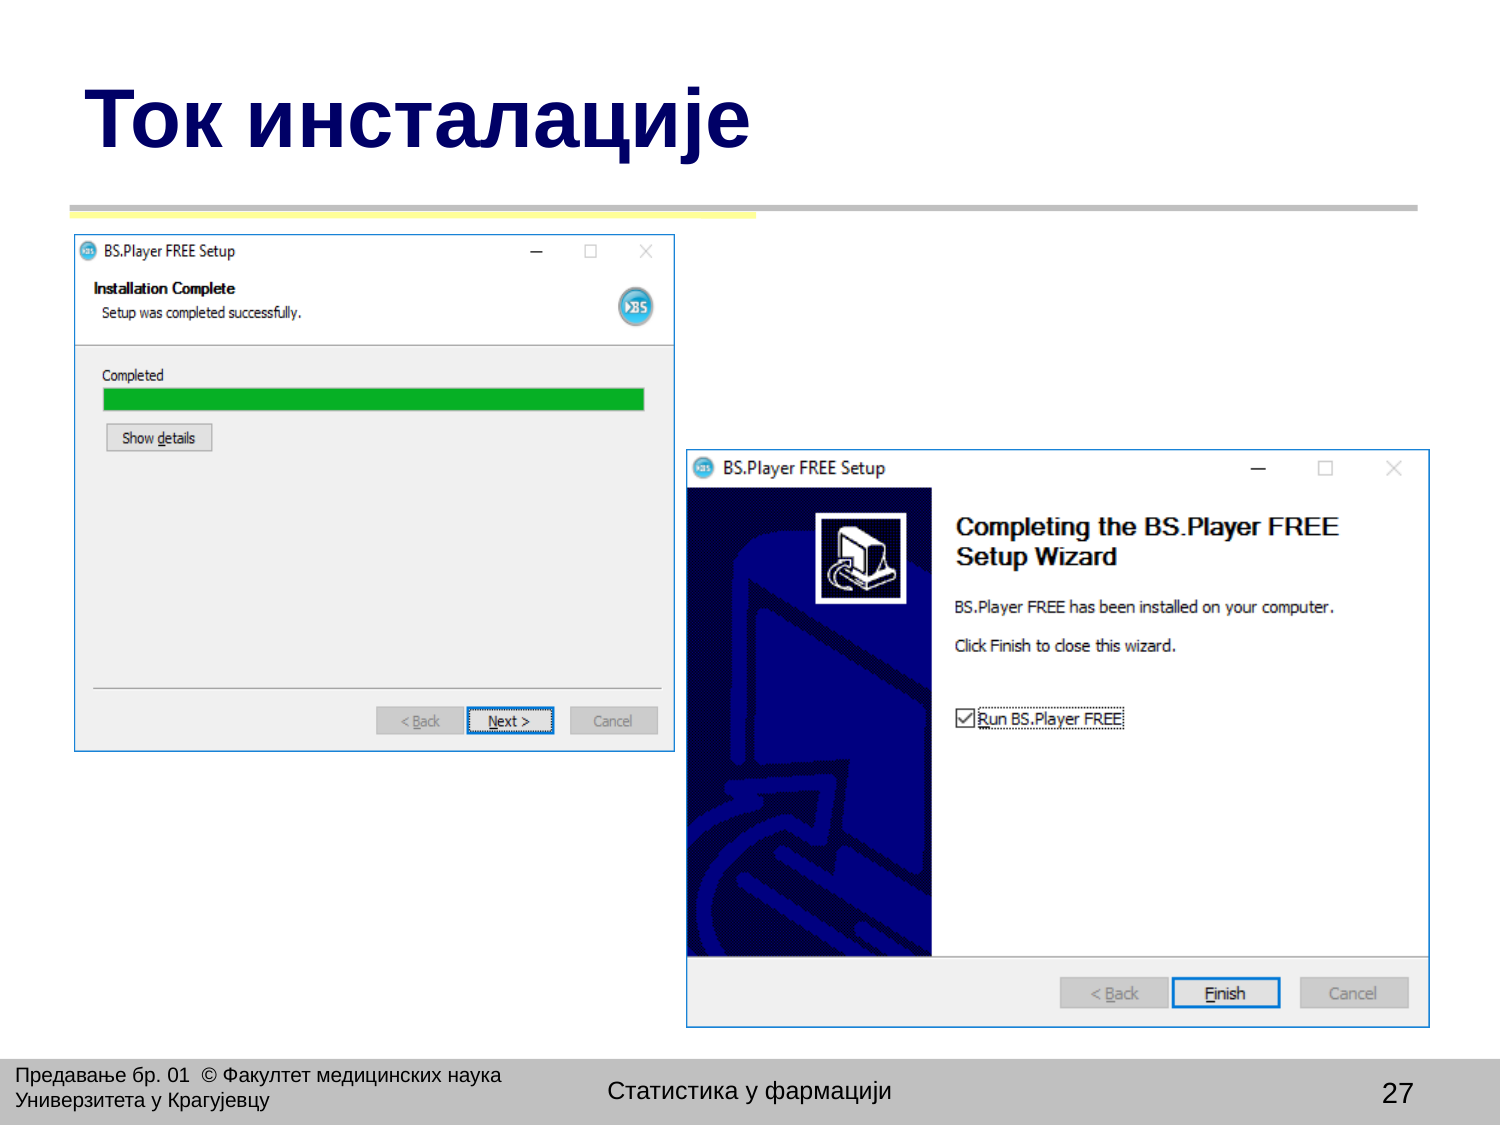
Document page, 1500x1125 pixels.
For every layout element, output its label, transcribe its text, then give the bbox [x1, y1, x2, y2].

picture [686, 449, 1430, 1028]
slide_number 27 [1079, 1066, 1430, 1125]
title Ток инсталације [69, 19, 1426, 208]
footer Статистика у фармацији [512, 1066, 988, 1125]
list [74, 234, 675, 752]
slide_number Предавање бр. 01 © Факултет медицинских наука Универзитета у Крагујевцу [0, 1053, 614, 1108]
